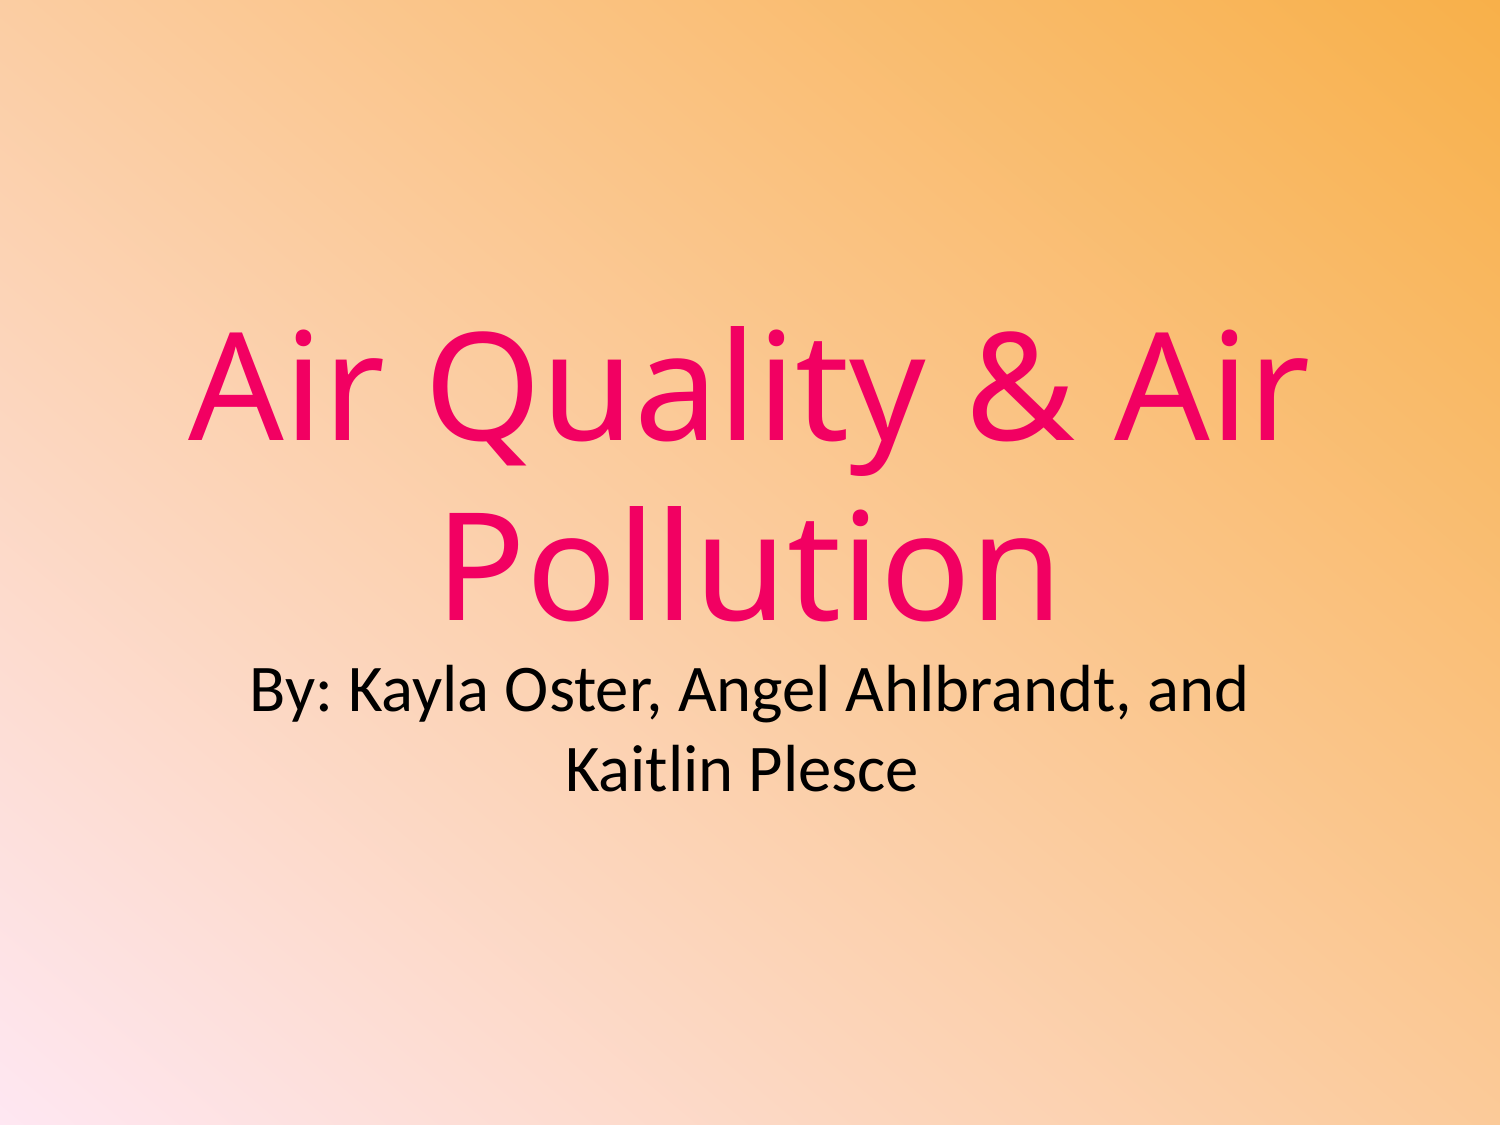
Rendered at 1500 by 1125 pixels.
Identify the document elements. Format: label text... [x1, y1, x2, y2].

subtitle By: Kayla Oster, Angel Ahlbrandt, and Kaitlin Plesce [225, 637, 1275, 925]
title Air Quality & Air Pollution [112, 349, 1388, 591]
